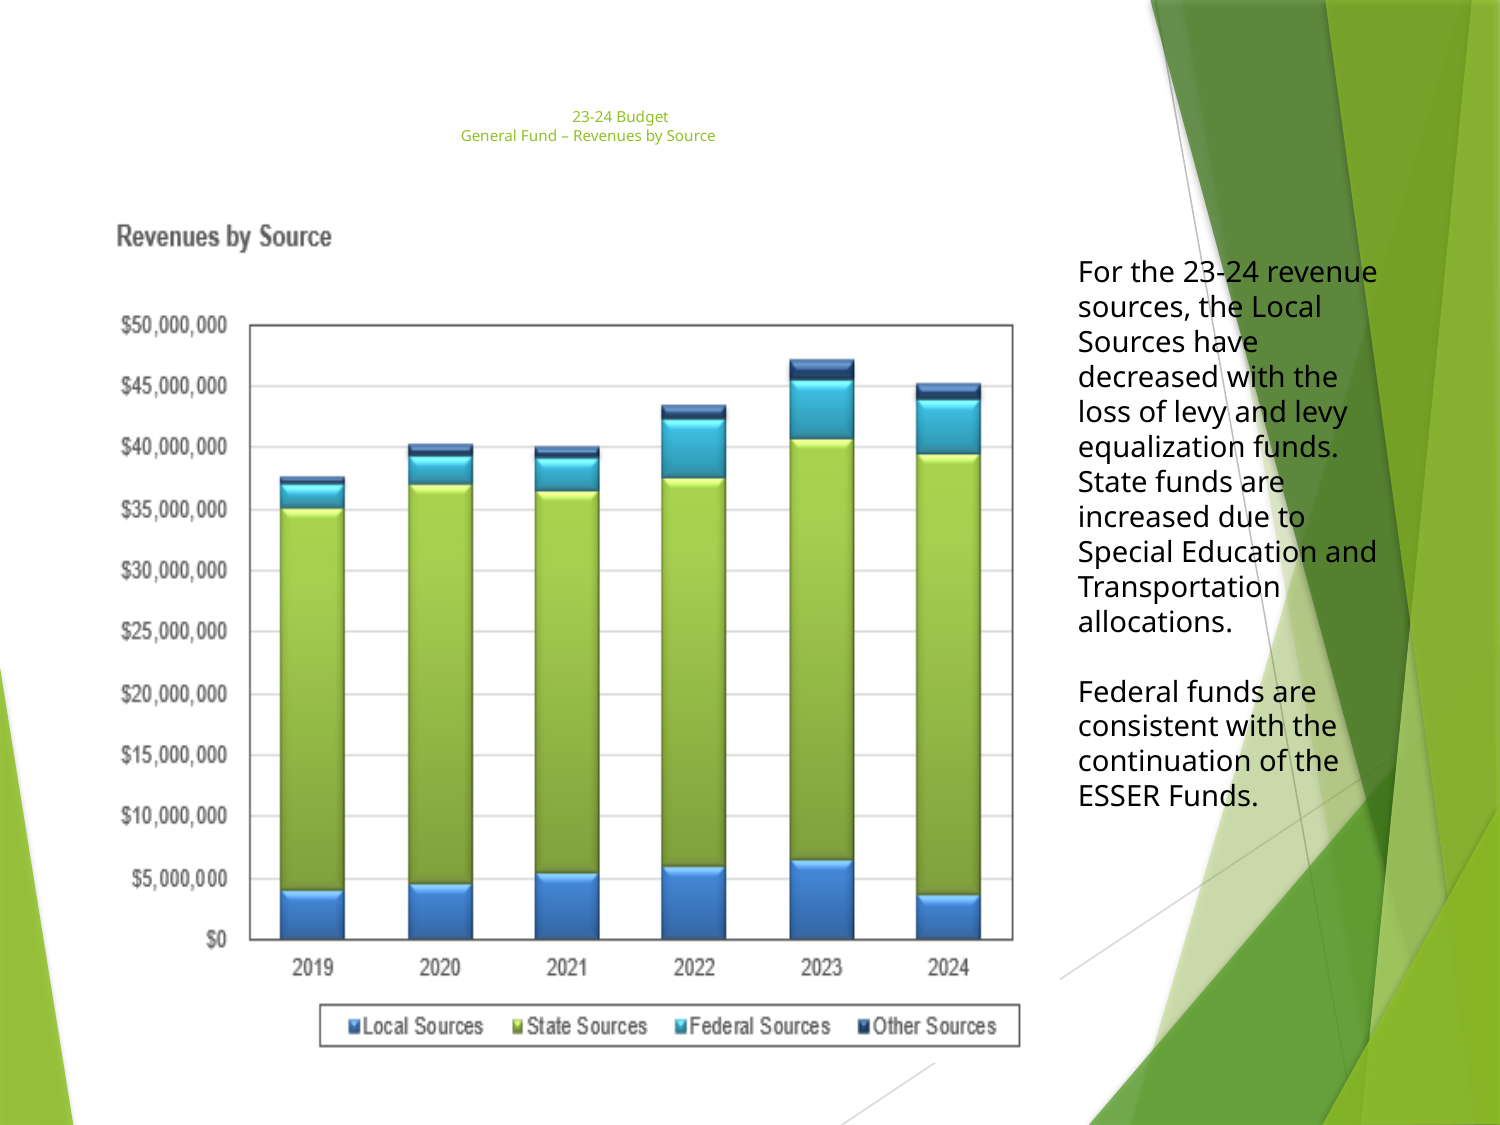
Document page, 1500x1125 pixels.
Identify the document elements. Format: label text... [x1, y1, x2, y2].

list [99, 211, 1061, 1063]
title 23-24 Budget General Fund – Revenues by Source3 Budget General Fund – Revenues By Source [99, 99, 1142, 213]
text_box For the 23-24 revenue sources, the Local Sources have decreased with the loss of levy and levy equalization funds. State funds are increased due to Special Education and Transportation allocations. Federal funds are consistent with the continuation of the ESSER Funds. [1065, 245, 1400, 820]
